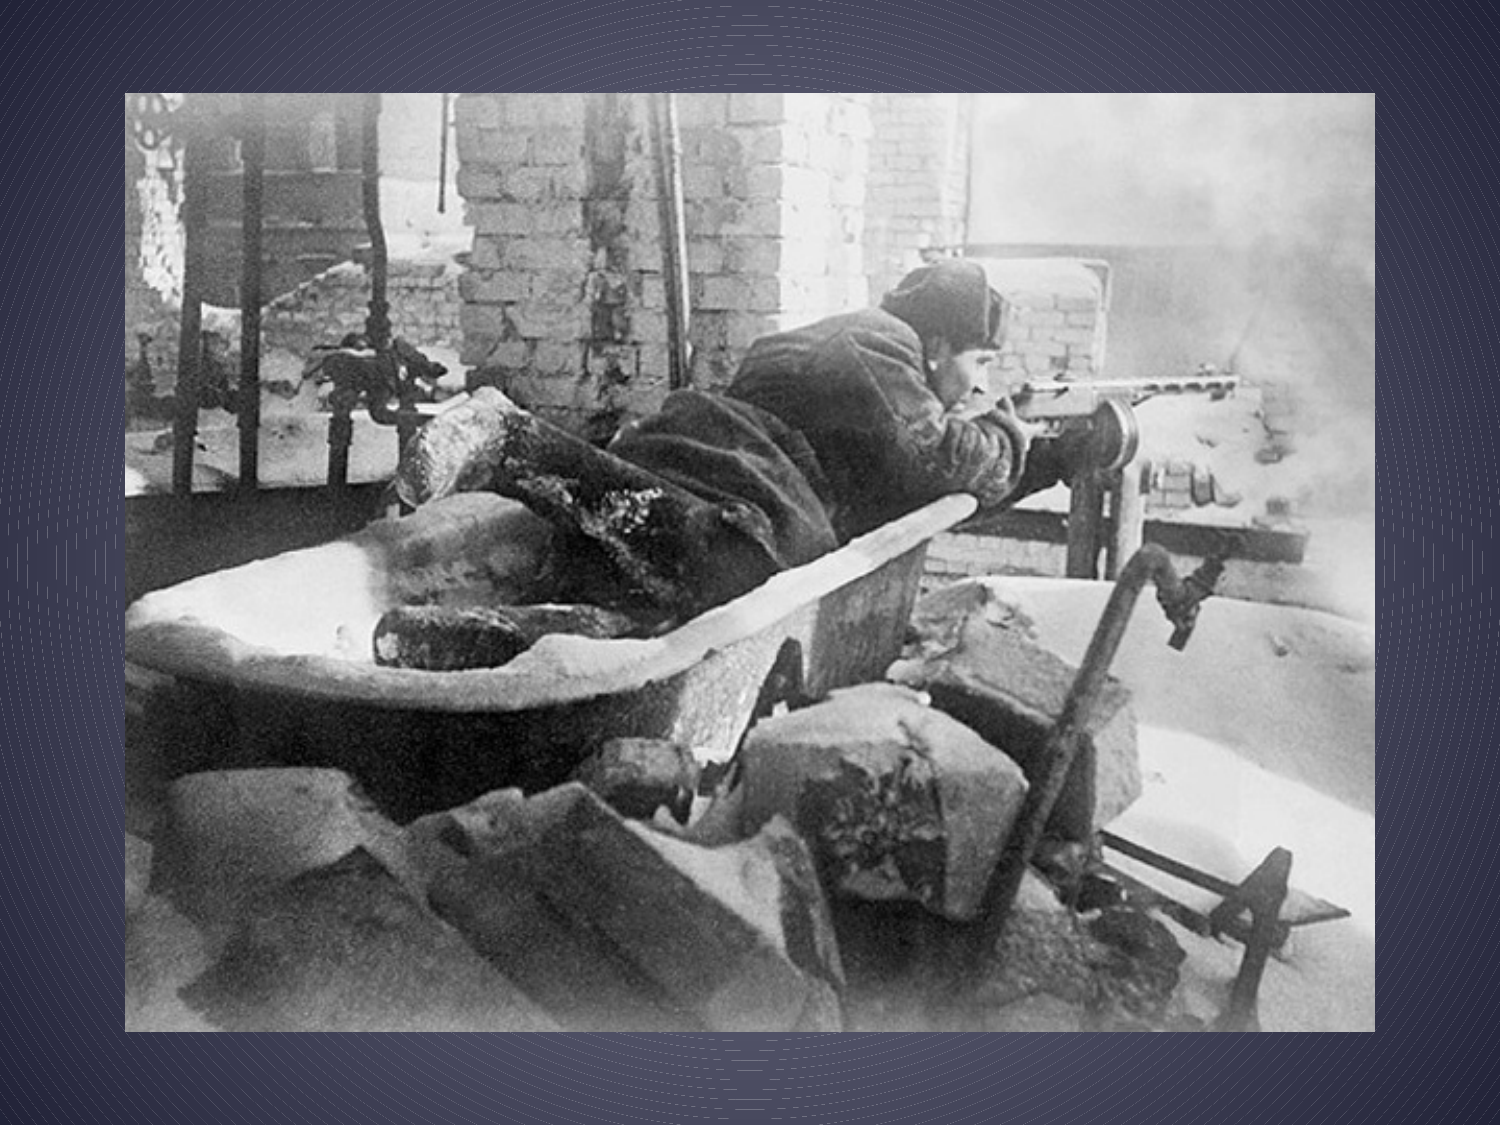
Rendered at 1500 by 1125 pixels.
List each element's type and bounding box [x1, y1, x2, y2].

picture [124, 93, 1376, 1032]
